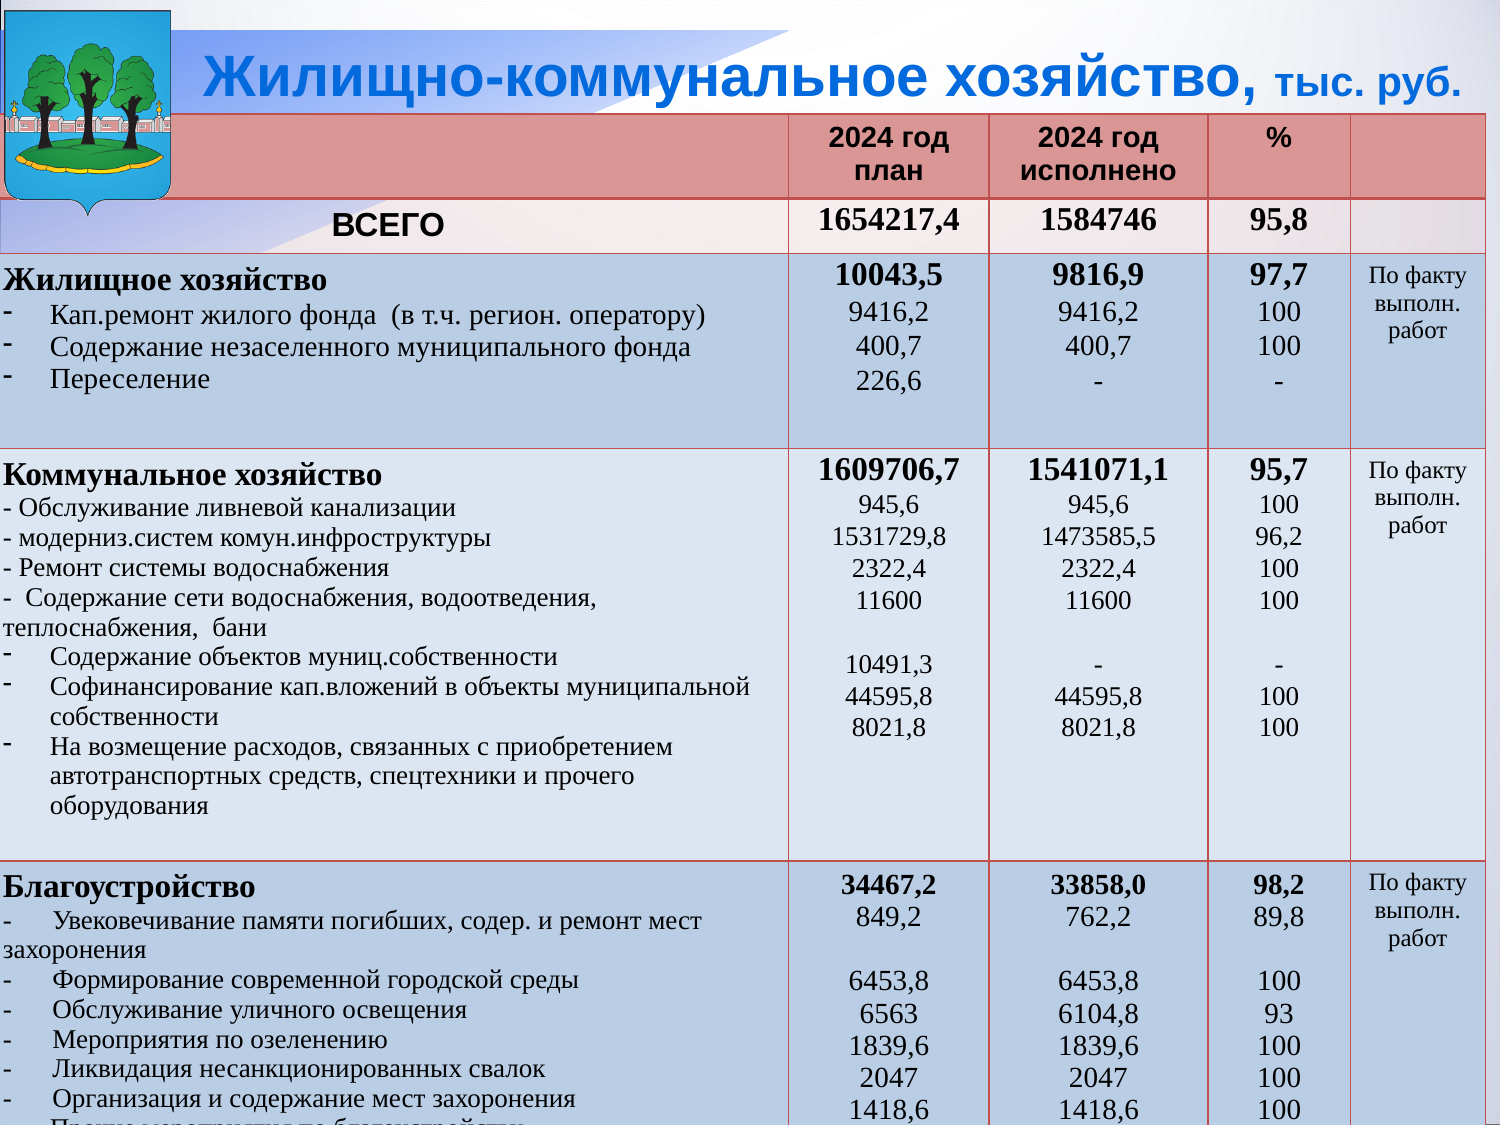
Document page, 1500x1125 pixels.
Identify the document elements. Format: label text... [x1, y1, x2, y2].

text_box [176, 28, 790, 113]
table_cell Жилищное хозяйство Кап.ремонт жилого фонда (в т.ч. регион. оператору) Содержание незаселенного муниципального фонда Переселение [0, 254, 788, 448]
table_header 2024 год исполнено [990, 115, 1207, 197]
table_header % [1209, 115, 1350, 197]
table_header [1351, 115, 1485, 197]
table_cell ВСЕГО [0, 200, 788, 253]
table_cell 95,7 100 96,2 100 100 - 100 100 [1209, 449, 1350, 860]
table_cell 9816,9 9416,2 400,7 - [990, 254, 1207, 448]
table_cell 1609706,7 945,6 1531729,8 2322,4 11600 10491,3 44595,8 8021,8 [789, 449, 988, 860]
table_header 2024 год план [789, 115, 988, 197]
table_cell 95,8 [1209, 200, 1350, 253]
text_box Жилищно-коммунальное хозяйство, тыс. руб. [189, 30, 1483, 113]
table_cell 1541071,1 945,6 1473585,5 2322,4 11600 - 44595,8 8021,8 [990, 449, 1207, 860]
table_cell 33858,0 762,2 6453,8 6104,8 1839,6 2047 1418,6 7456,4 436 2398 1000 3941,6 [990, 862, 1207, 1125]
table_header [176, 115, 788, 197]
table_cell [1351, 200, 1485, 253]
table_cell 10043,5 9416,2 400,7 226,6 [789, 254, 988, 448]
picture [0, 0, 1500, 1125]
table_cell Коммунальное хозяйство - Обслуживание ливневой канализации - модерниз.систем комун.инфроструктуры - Ремонт системы водоснабжения - Содержание сети водоснабжения, водоотведения, теплоснабжения, бани Содержание объектов муниц.собственности Софинансирование кап.вложений в объекты муниципальной собственности На возмещение расходов, связанных с приобретением автотранспортных средств, спецтехники и прочего оборудования [0, 449, 788, 860]
table_cell 1654217,4 [789, 200, 988, 253]
table_cell По факту выполн. работ [1351, 254, 1485, 448]
table_cell По факту выполн. работ [1351, 449, 1485, 860]
table_cell 1584746 [990, 200, 1207, 253]
table_cell По факту выполн. работ [1351, 862, 1485, 1125]
table_cell Благоустройство - Увековечивание памяти погибших, содер. и ремонт мест захоронения - Формирование современной городской среды - Обслуживание уличного освещения - Мероприятия по озеленению - Ликвидация несанкционированных свалок - Организация и содержание мест захоронения Прочие мероприятия по благоустройству Резервный фонд Правительства Псковской области Реализация проектов ТОС Благоустройство территории сельских поселений Обеспечение деятельности муниц.учреждений [0, 862, 788, 1125]
table_cell 34467,2 849,2 6453,8 6563 1839,6 2047 1418,6 7456,4 500 2398 1000 3941,6 [789, 862, 988, 1125]
table_cell 98,2 89,8 100 93 100 100 100 100 87,2 100 100 100 [1209, 862, 1350, 1125]
table_cell 97,7 100 100 - [1209, 254, 1350, 448]
